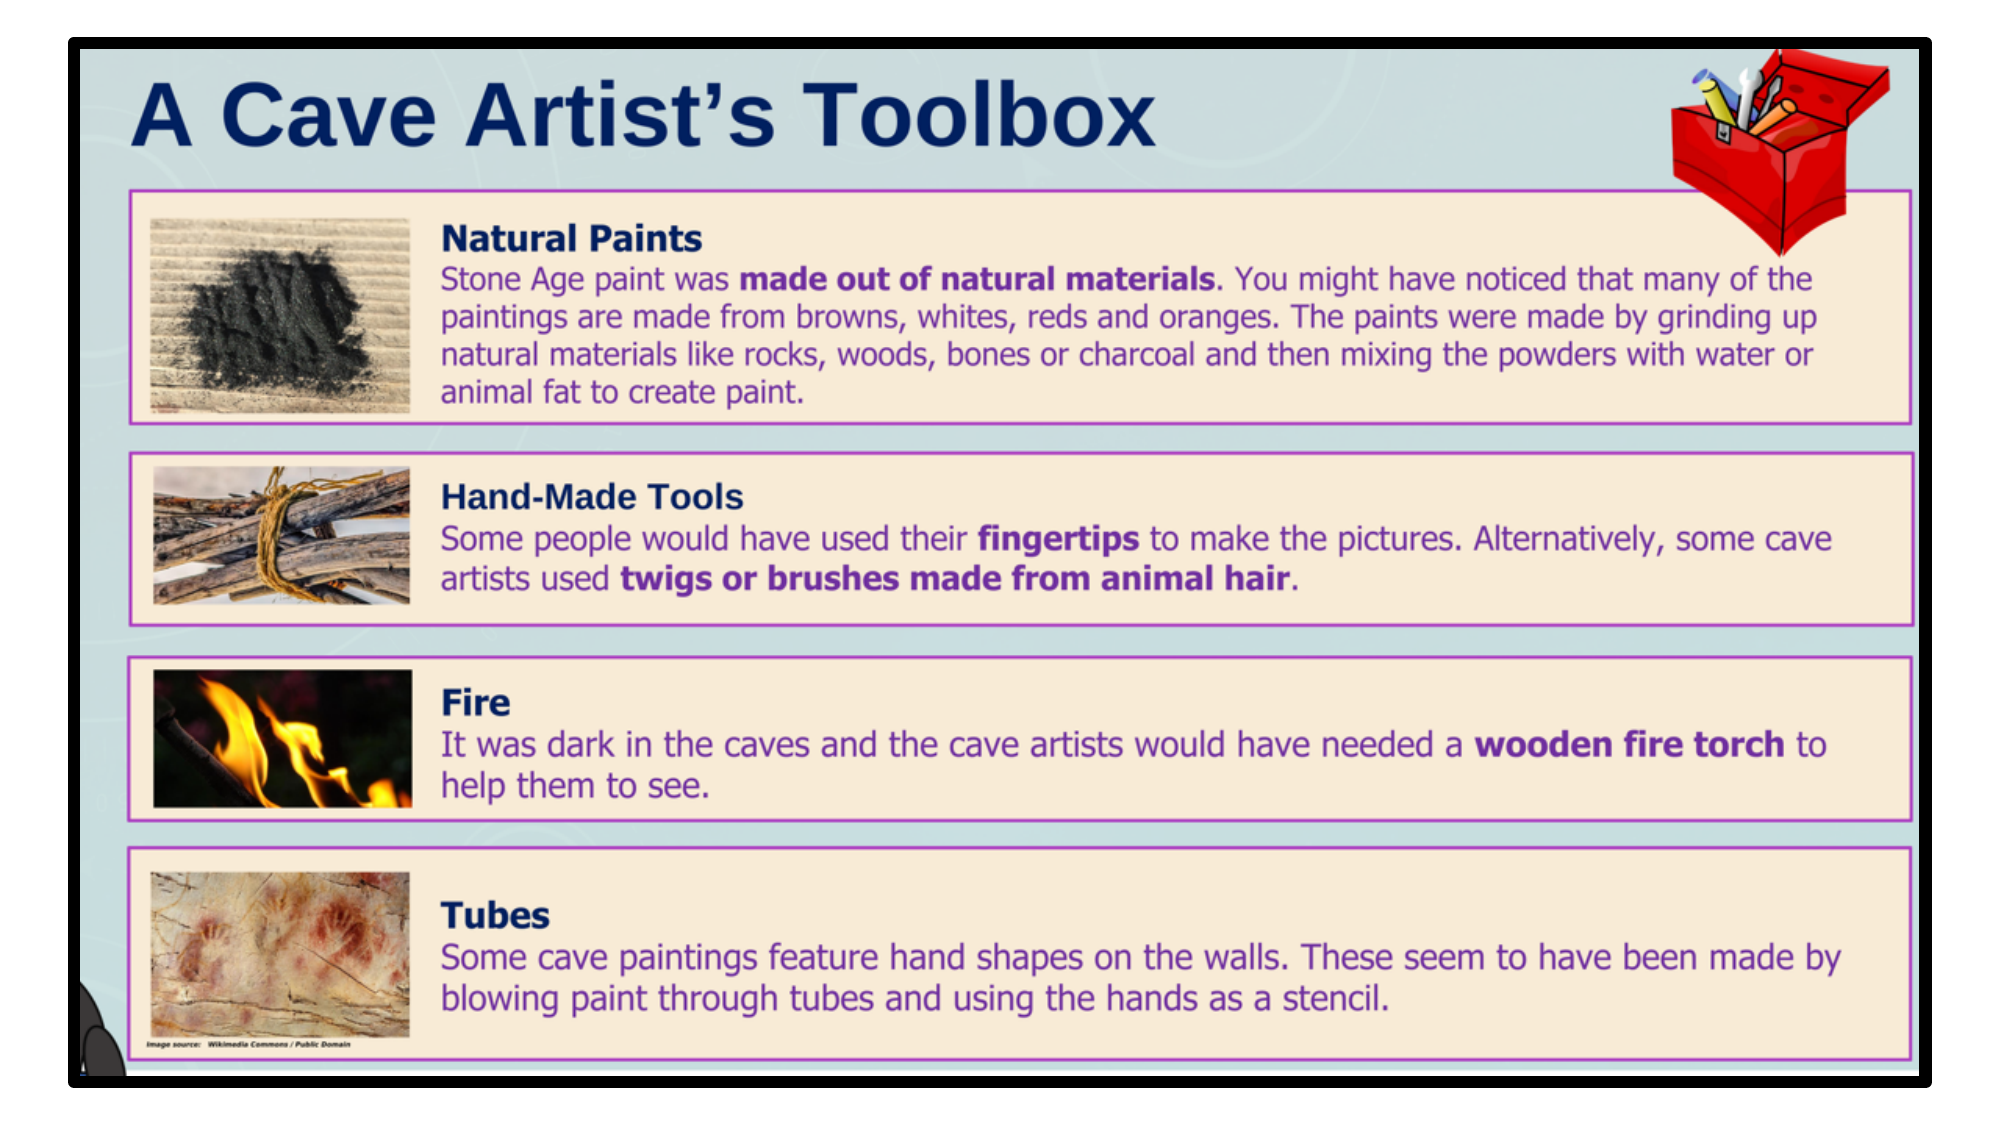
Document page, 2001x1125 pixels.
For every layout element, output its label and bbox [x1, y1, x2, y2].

picture [80, 49, 1920, 1076]
